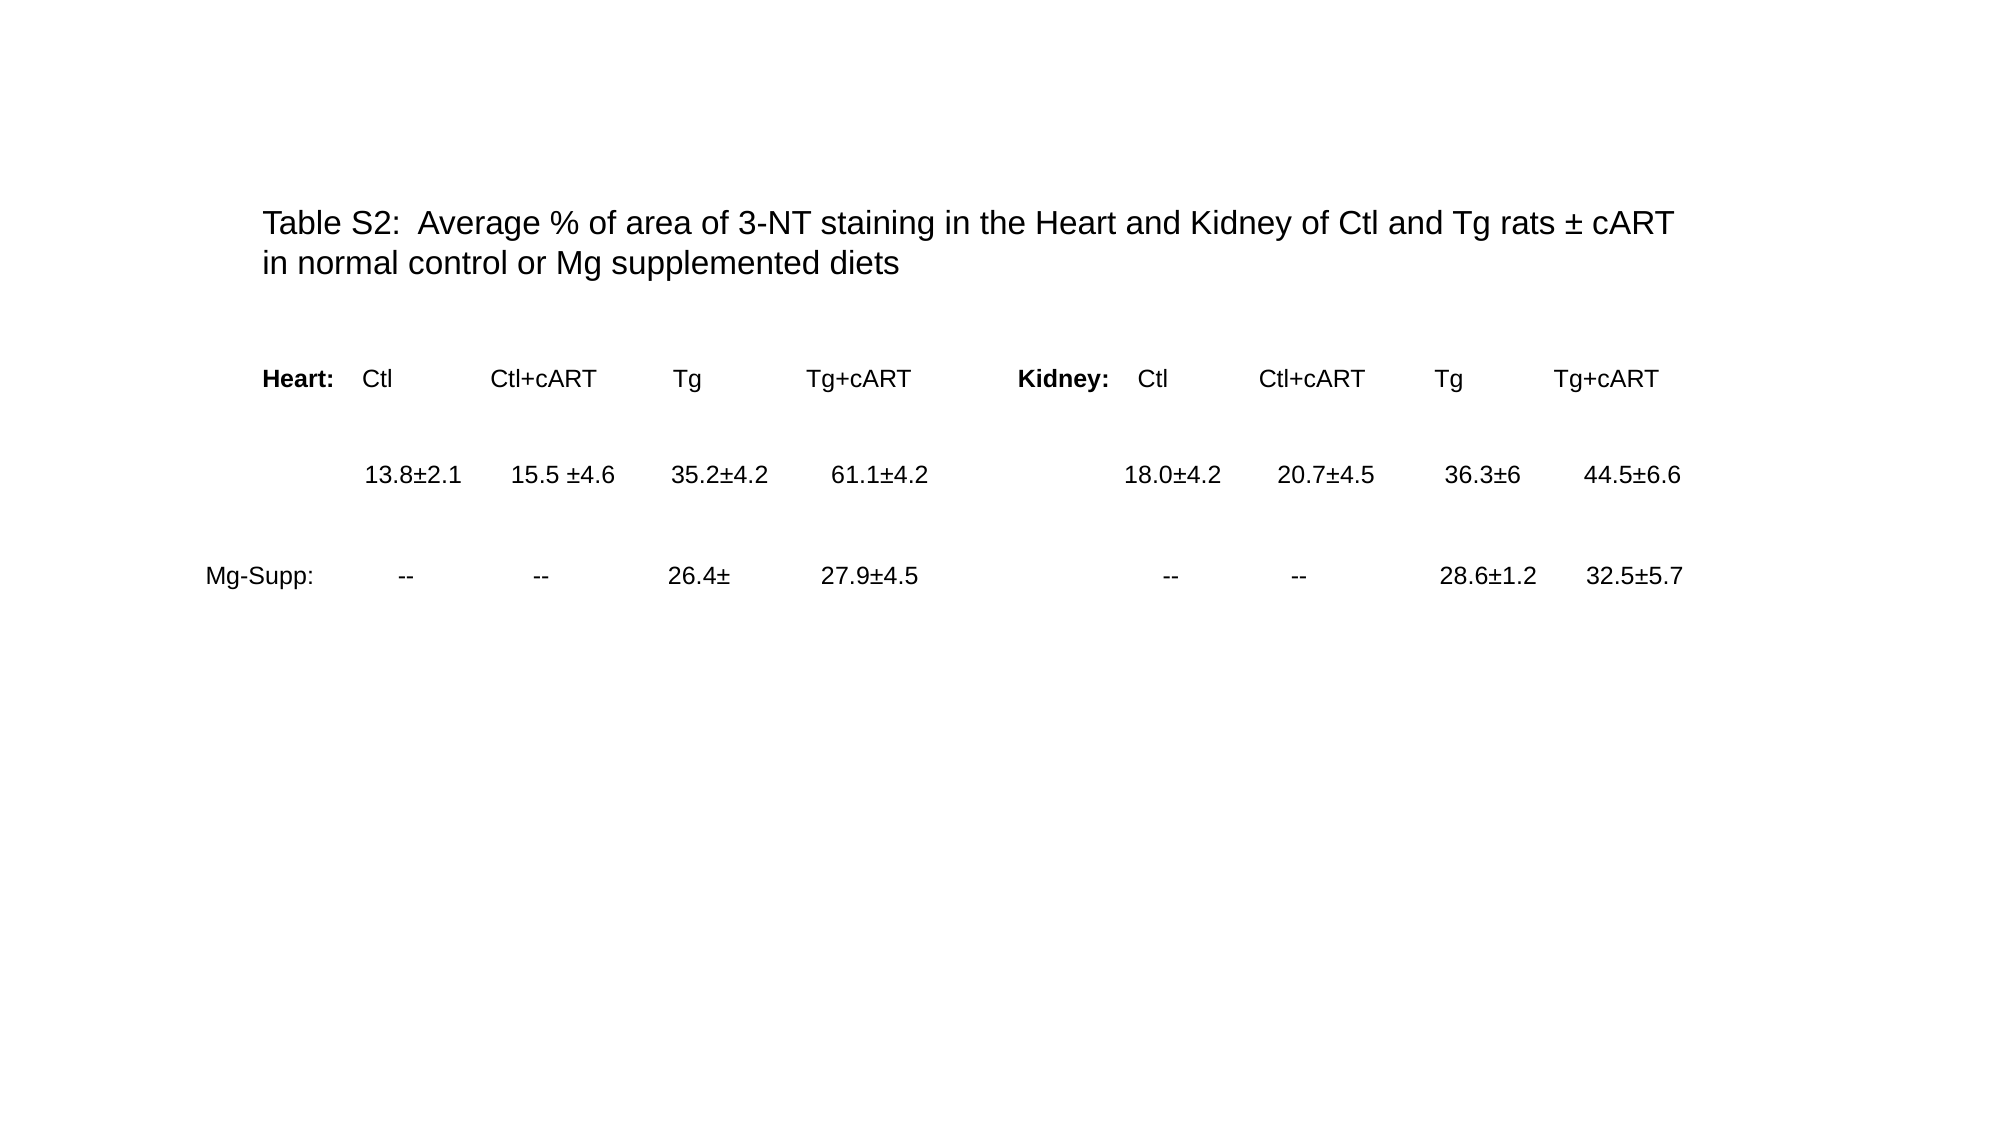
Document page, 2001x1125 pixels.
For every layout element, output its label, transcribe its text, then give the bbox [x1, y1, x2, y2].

text_box Mg-Supp: -- -- 26.4± 27.9±4.5 -- -- 28.6±1.2 32.5±5.7 [190, 552, 1860, 597]
text_box Table S2: Average % of area of 3-NT staining in the Heart and Kidney of Ctl and Tg rats ± cART in normal control or Mg supplemented diets [247, 193, 1716, 289]
text_box 13.8±2.1 15.5 ±4.6 35.2±4.2 61.1±4.2 18.0±4.2 20.7±4.5 36.3±6 44.5±6.6 [272, 451, 1702, 497]
text_box Heart: Ctl Ctl+cART Tg Tg+cART Kidney: Ctl Ctl+cART Tg Tg+cART [247, 355, 1727, 401]
